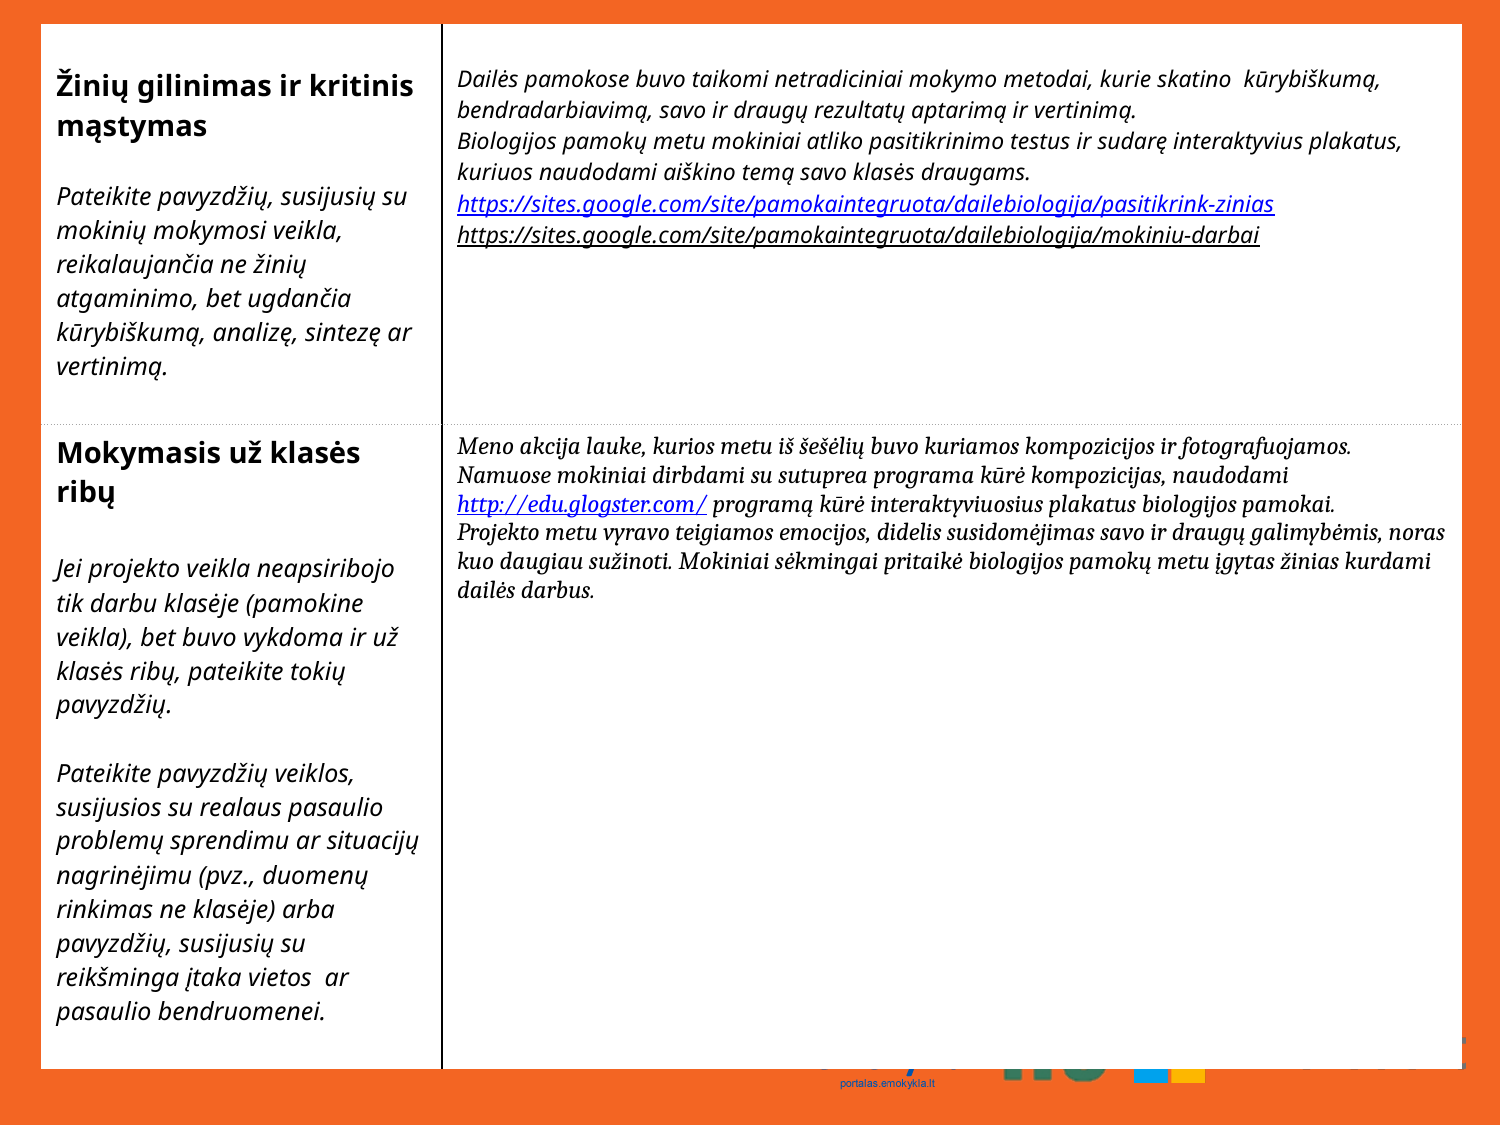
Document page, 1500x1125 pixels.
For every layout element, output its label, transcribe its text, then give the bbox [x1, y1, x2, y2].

table_header Žinių gilinimas ir kritinis mąstymas Pateikite pavyzdžių, susijusių su mokinių mokymosi veikla, reikalaujančia ne žinių atgaminimo, bet ugdančia kūrybiškumą, analizę, sintezę ar vertinimą. [41, 24, 441, 425]
table_header Dailės pamokose buvo taikomi netradiciniai mokymo metodai, kurie skatino kūrybiškumą, bendradarbiavimą, savo ir draugų rezultatų aptarimą ir vertinimą. Biologijos pamokų metu mokiniai atliko pasitikrinimo testus ir sudarę interaktyvius plakatus, kuriuos naudodami aiškino temą savo klasės draugams. https://sites.google.com/site/pamokaintegruota/dailebiologija/pasitikrink-zinias https://sites.google.com/site/pamokaintegruota/dailebiologija/mokiniu-darbai [443, 24, 1462, 425]
picture [0, 0, 1500, 1125]
table_cell Meno akcija lauke, kurios metu iš šešėlių buvo kuriamos kompozicijos ir fotografuojamos. Namuose mokiniai dirbdami su sutuprea programa kūrė kompozicijas, naudodami http://edu.glogster.com/ programą kūrė interaktyviuosius plakatus biologijos pamokai. Projekto metu vyravo teigiamos emocijos, didelis susidomėjimas savo ir draugų galimybėmis, noras kuo daugiau sužinoti. Mokiniai sėkmingai pritaikė biologijos pamokų metu įgytas žinias kurdami dailės darbus. [443, 425, 1462, 1069]
table_cell Mokymasis už klasės ribų Jei projekto veikla neapsiribojo tik darbu klasėje (pamokine veikla), bet buvo vykdoma ir už klasės ribų, pateikite tokių pavyzdžių. Pateikite pavyzdžių veiklos, susijusios su realaus pasaulio problemų sprendimu ar situacijų nagrinėjimu (pvz., duomenų rinkimas ne klasėje) arba pavyzdžių, susijusių su reikšminga įtaka vietos ar pasaulio bendruomenei. [41, 425, 441, 1069]
